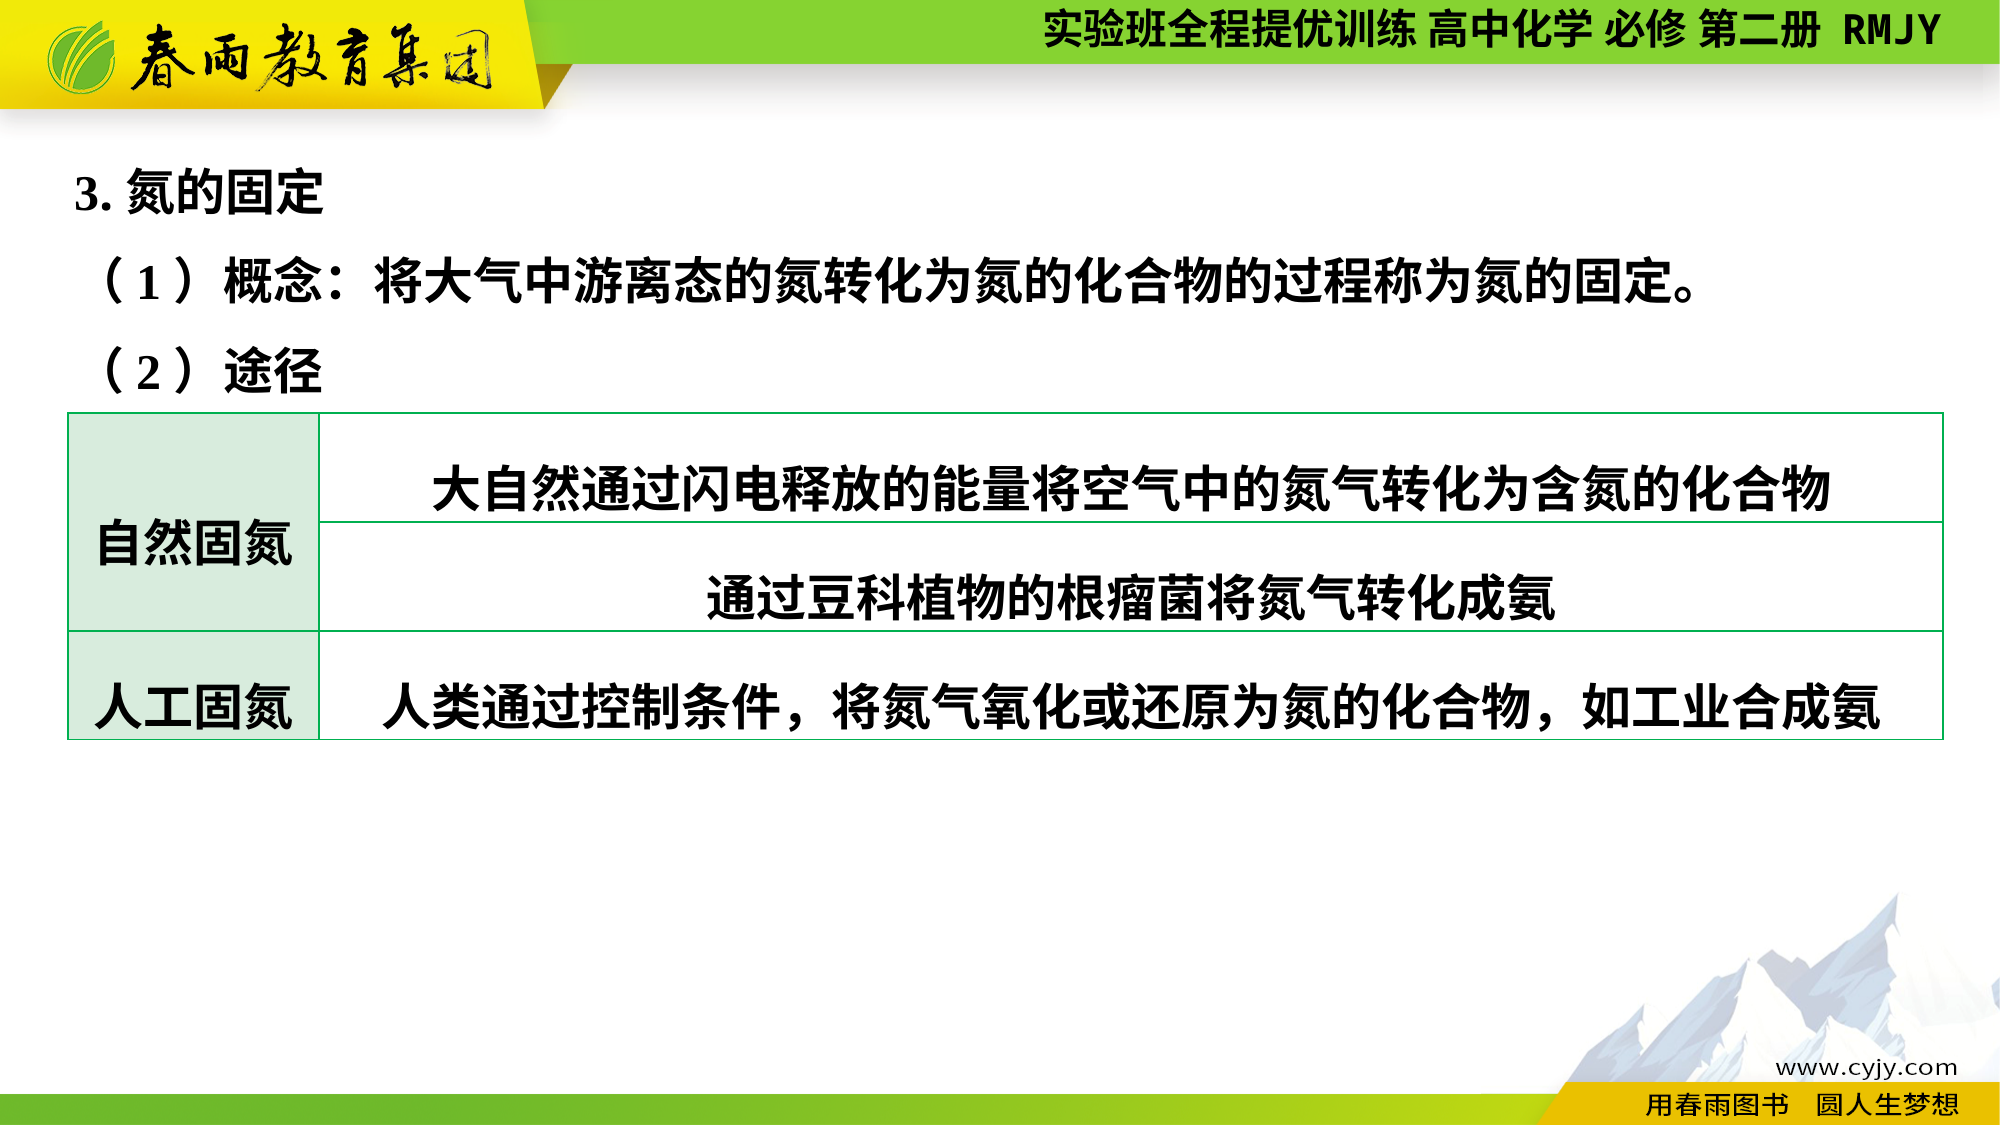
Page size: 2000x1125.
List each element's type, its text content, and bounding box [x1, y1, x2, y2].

table_cell 人类通过控制条件，将氮气氧化或还原为氮的化合物，如工业合成氨 [320, 632, 1942, 739]
list 3.氮的固定 （1）概念：将大气中游离态的氮转化为氮的化合物的过程称为氮的固定。 （2）途径 [59, 122, 1944, 411]
table_cell 通过豆科植物的根瘤菌将氮气转化成氨 [320, 523, 1942, 630]
table_header 大自然通过闪电释放的能量将空气中的氮气转化为含氮的化合物 [320, 414, 1942, 521]
table_cell 人工固氮 [69, 632, 318, 739]
table_header 自然固氮 [69, 414, 318, 630]
picture [0, 0, 2000, 1125]
